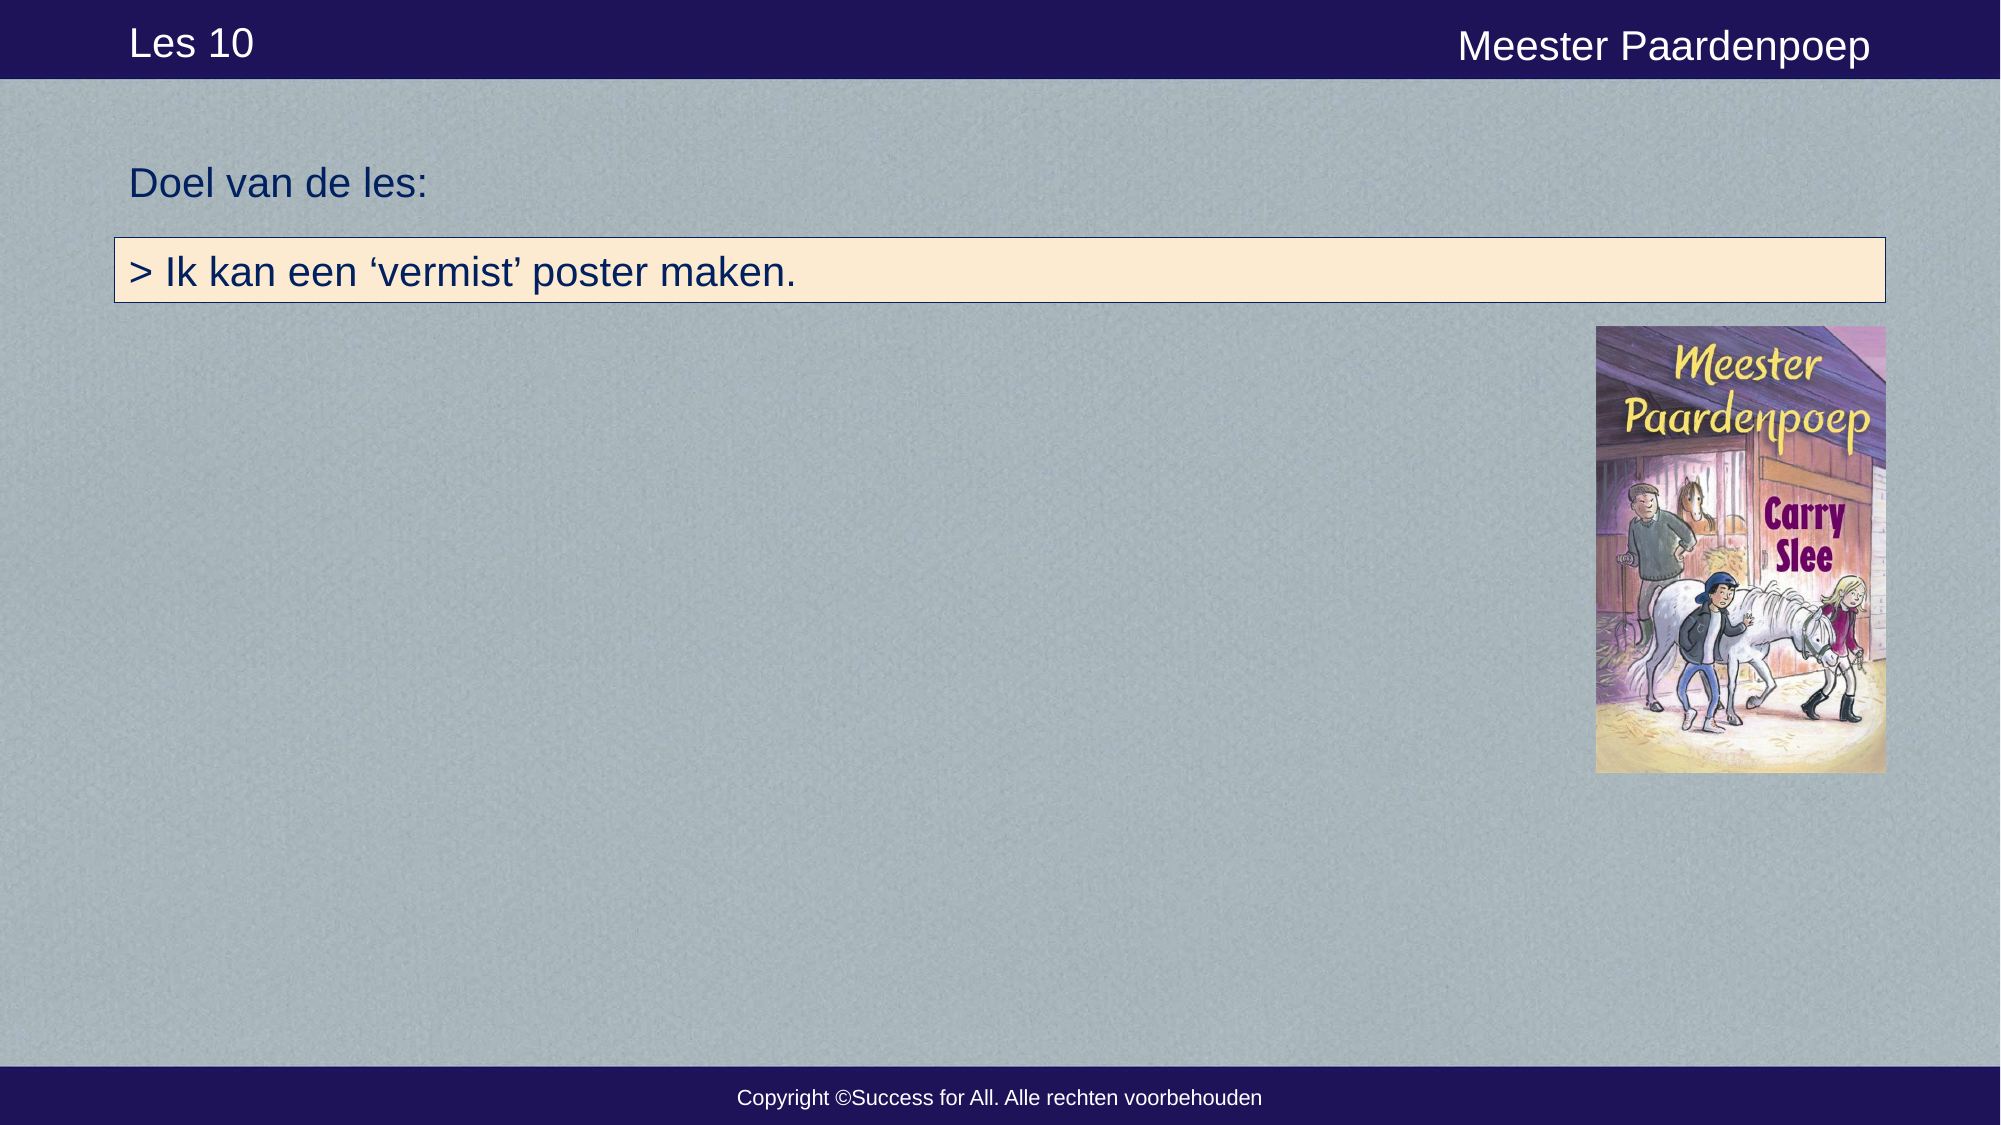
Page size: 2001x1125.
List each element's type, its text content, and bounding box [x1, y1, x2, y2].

text_box Meester Paardenpoep [1000, 11, 1886, 76]
text_box Les 10 [114, 8, 354, 73]
text_box Doel van de les: [113, 148, 1635, 214]
picture [0, 0, 2001, 1125]
text_box Copyright ©Success for All. Alle rechten voorbehouden [0, 1076, 2000, 1125]
text_box > Ik kan een ‘vermist’ poster maken. [114, 237, 1886, 303]
